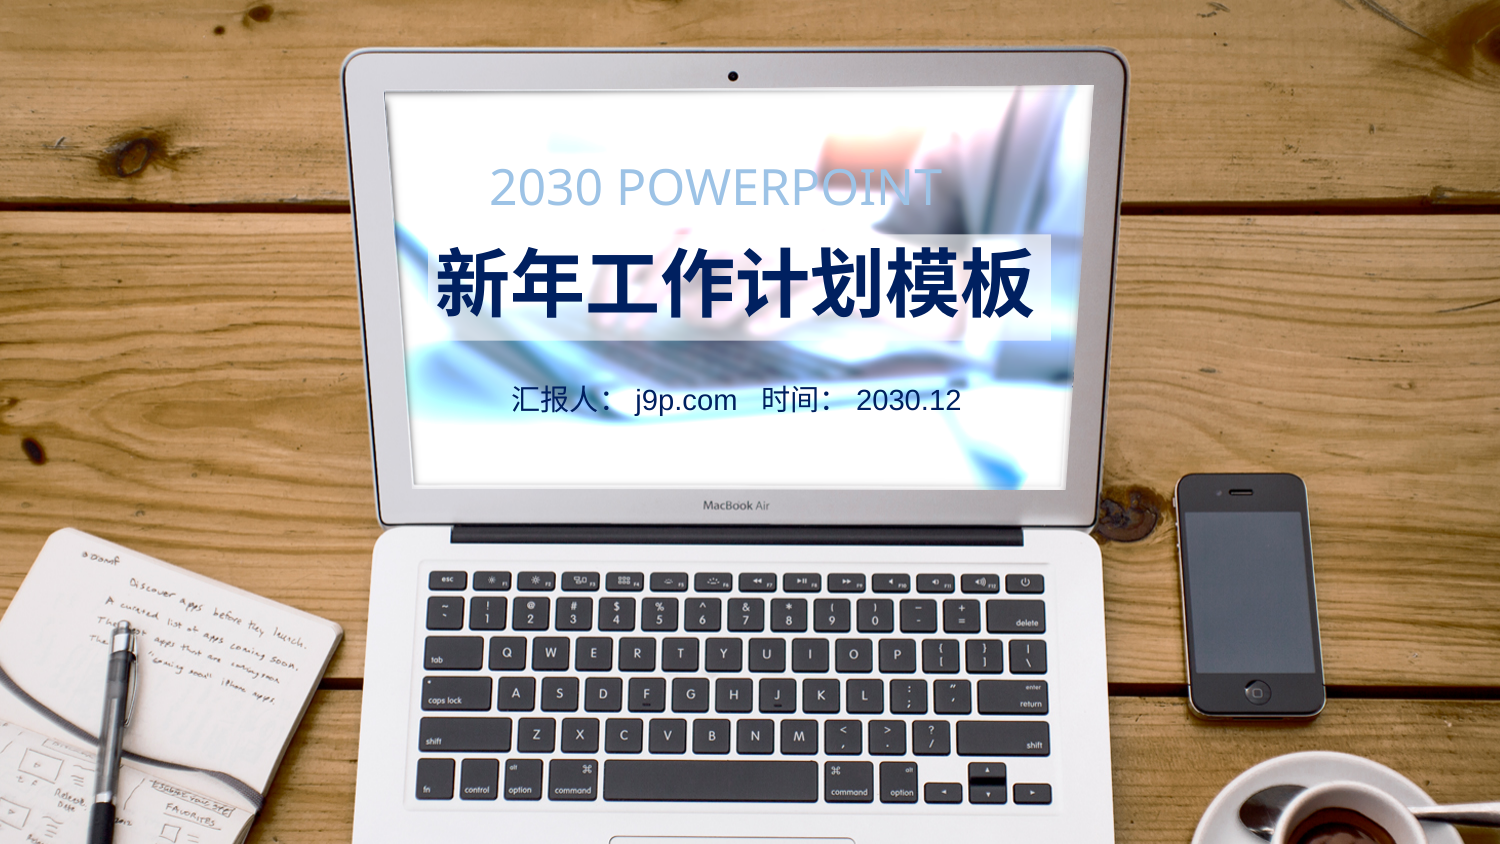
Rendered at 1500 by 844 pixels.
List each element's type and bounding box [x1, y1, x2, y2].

text_box [417, 229, 1055, 341]
text_box [0, 0, 1500, 844]
